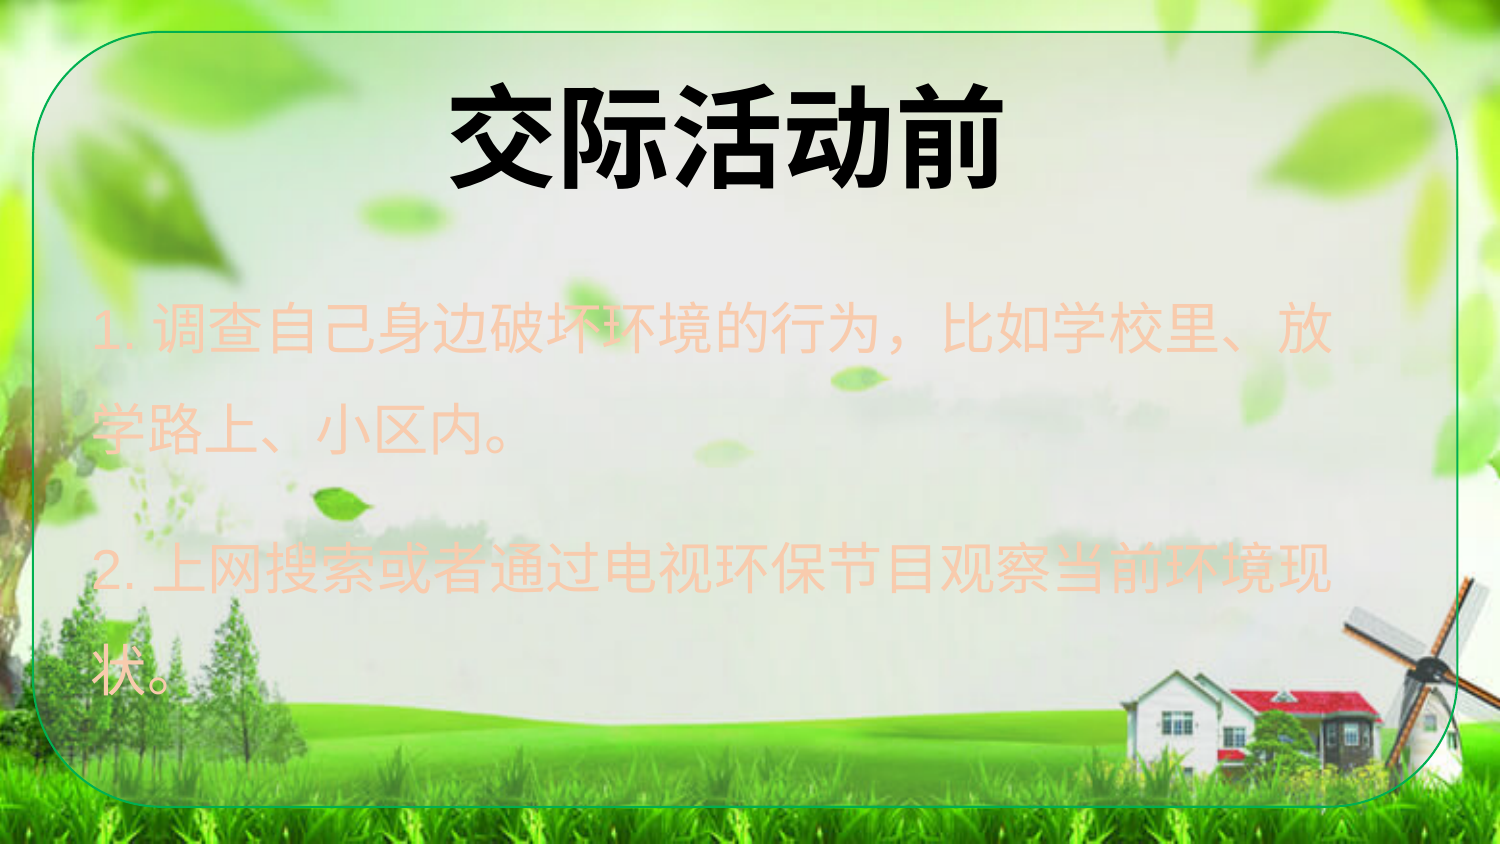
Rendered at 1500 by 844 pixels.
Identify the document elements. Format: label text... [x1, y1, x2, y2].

picture [0, 0, 1500, 844]
title 交际活动前 [79, 61, 1374, 225]
text_box 2.上网搜索或者通过电视环保节目观察当前环境现状。 [79, 494, 1374, 708]
text_box 1.调查自己身边破坏环境的行为，比如学校里、放学路上、小区内。 [79, 253, 1374, 468]
